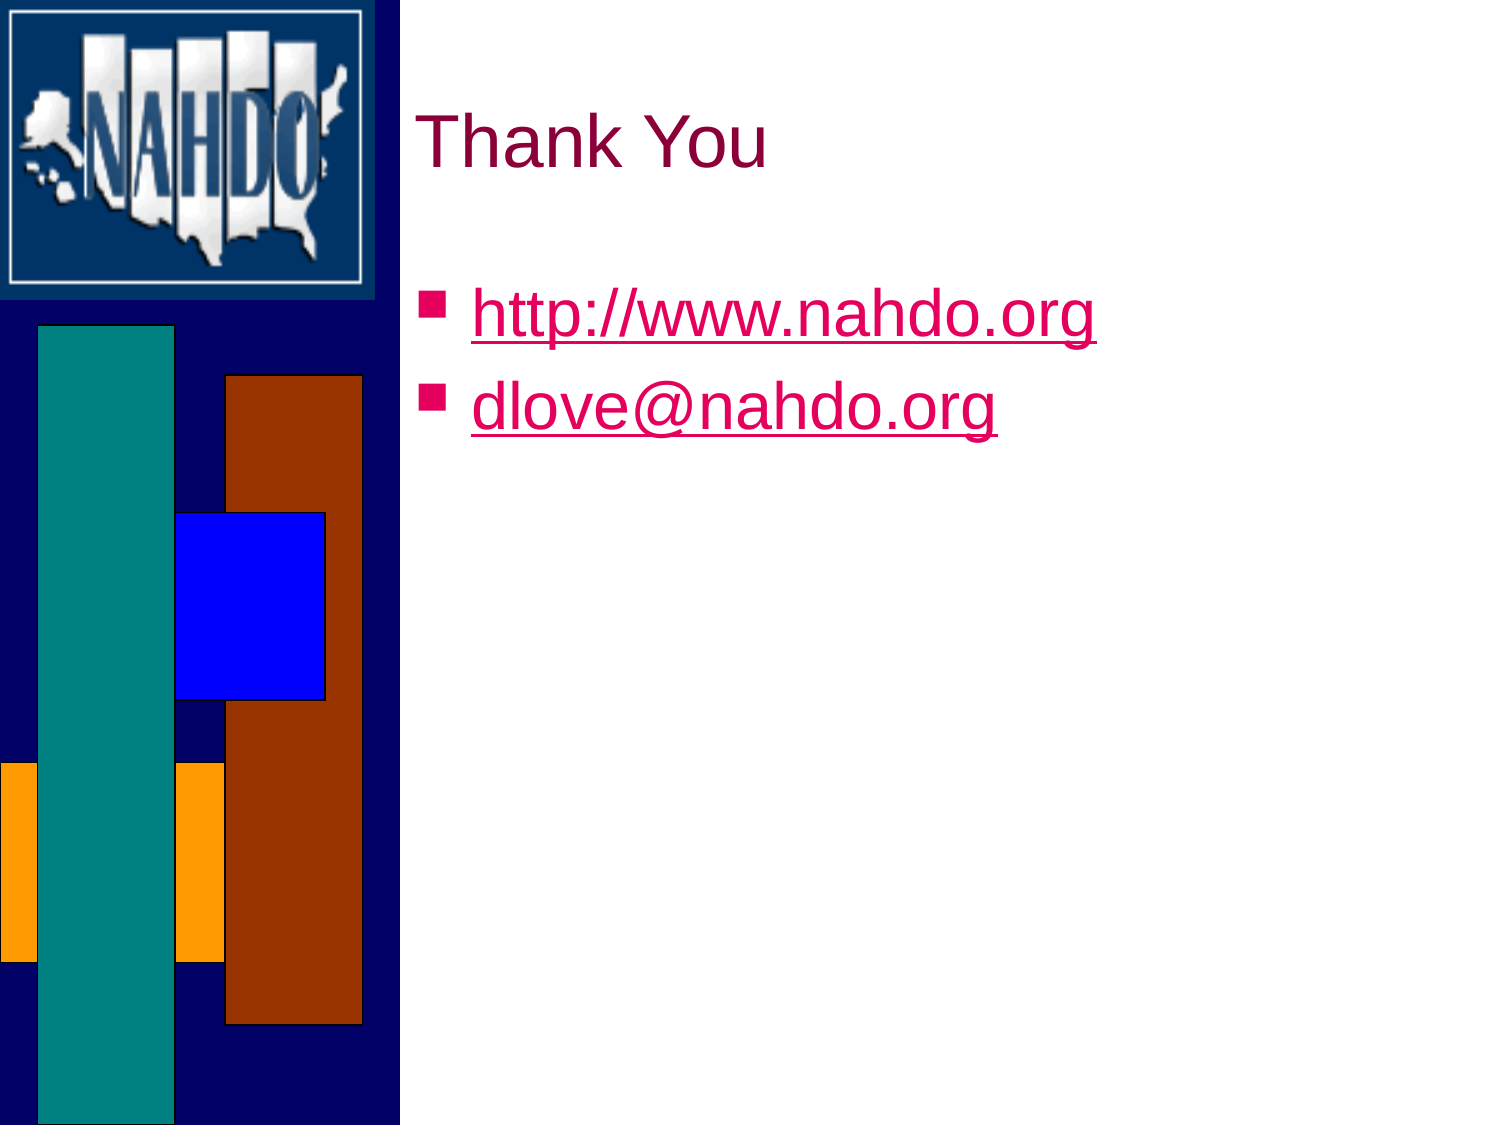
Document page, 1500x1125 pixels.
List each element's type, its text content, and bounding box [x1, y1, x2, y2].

list http://www.nahdo.org dlove@nahdo.org [399, 262, 1451, 1001]
picture [0, 0, 375, 300]
title Thank You [399, 37, 1451, 238]
